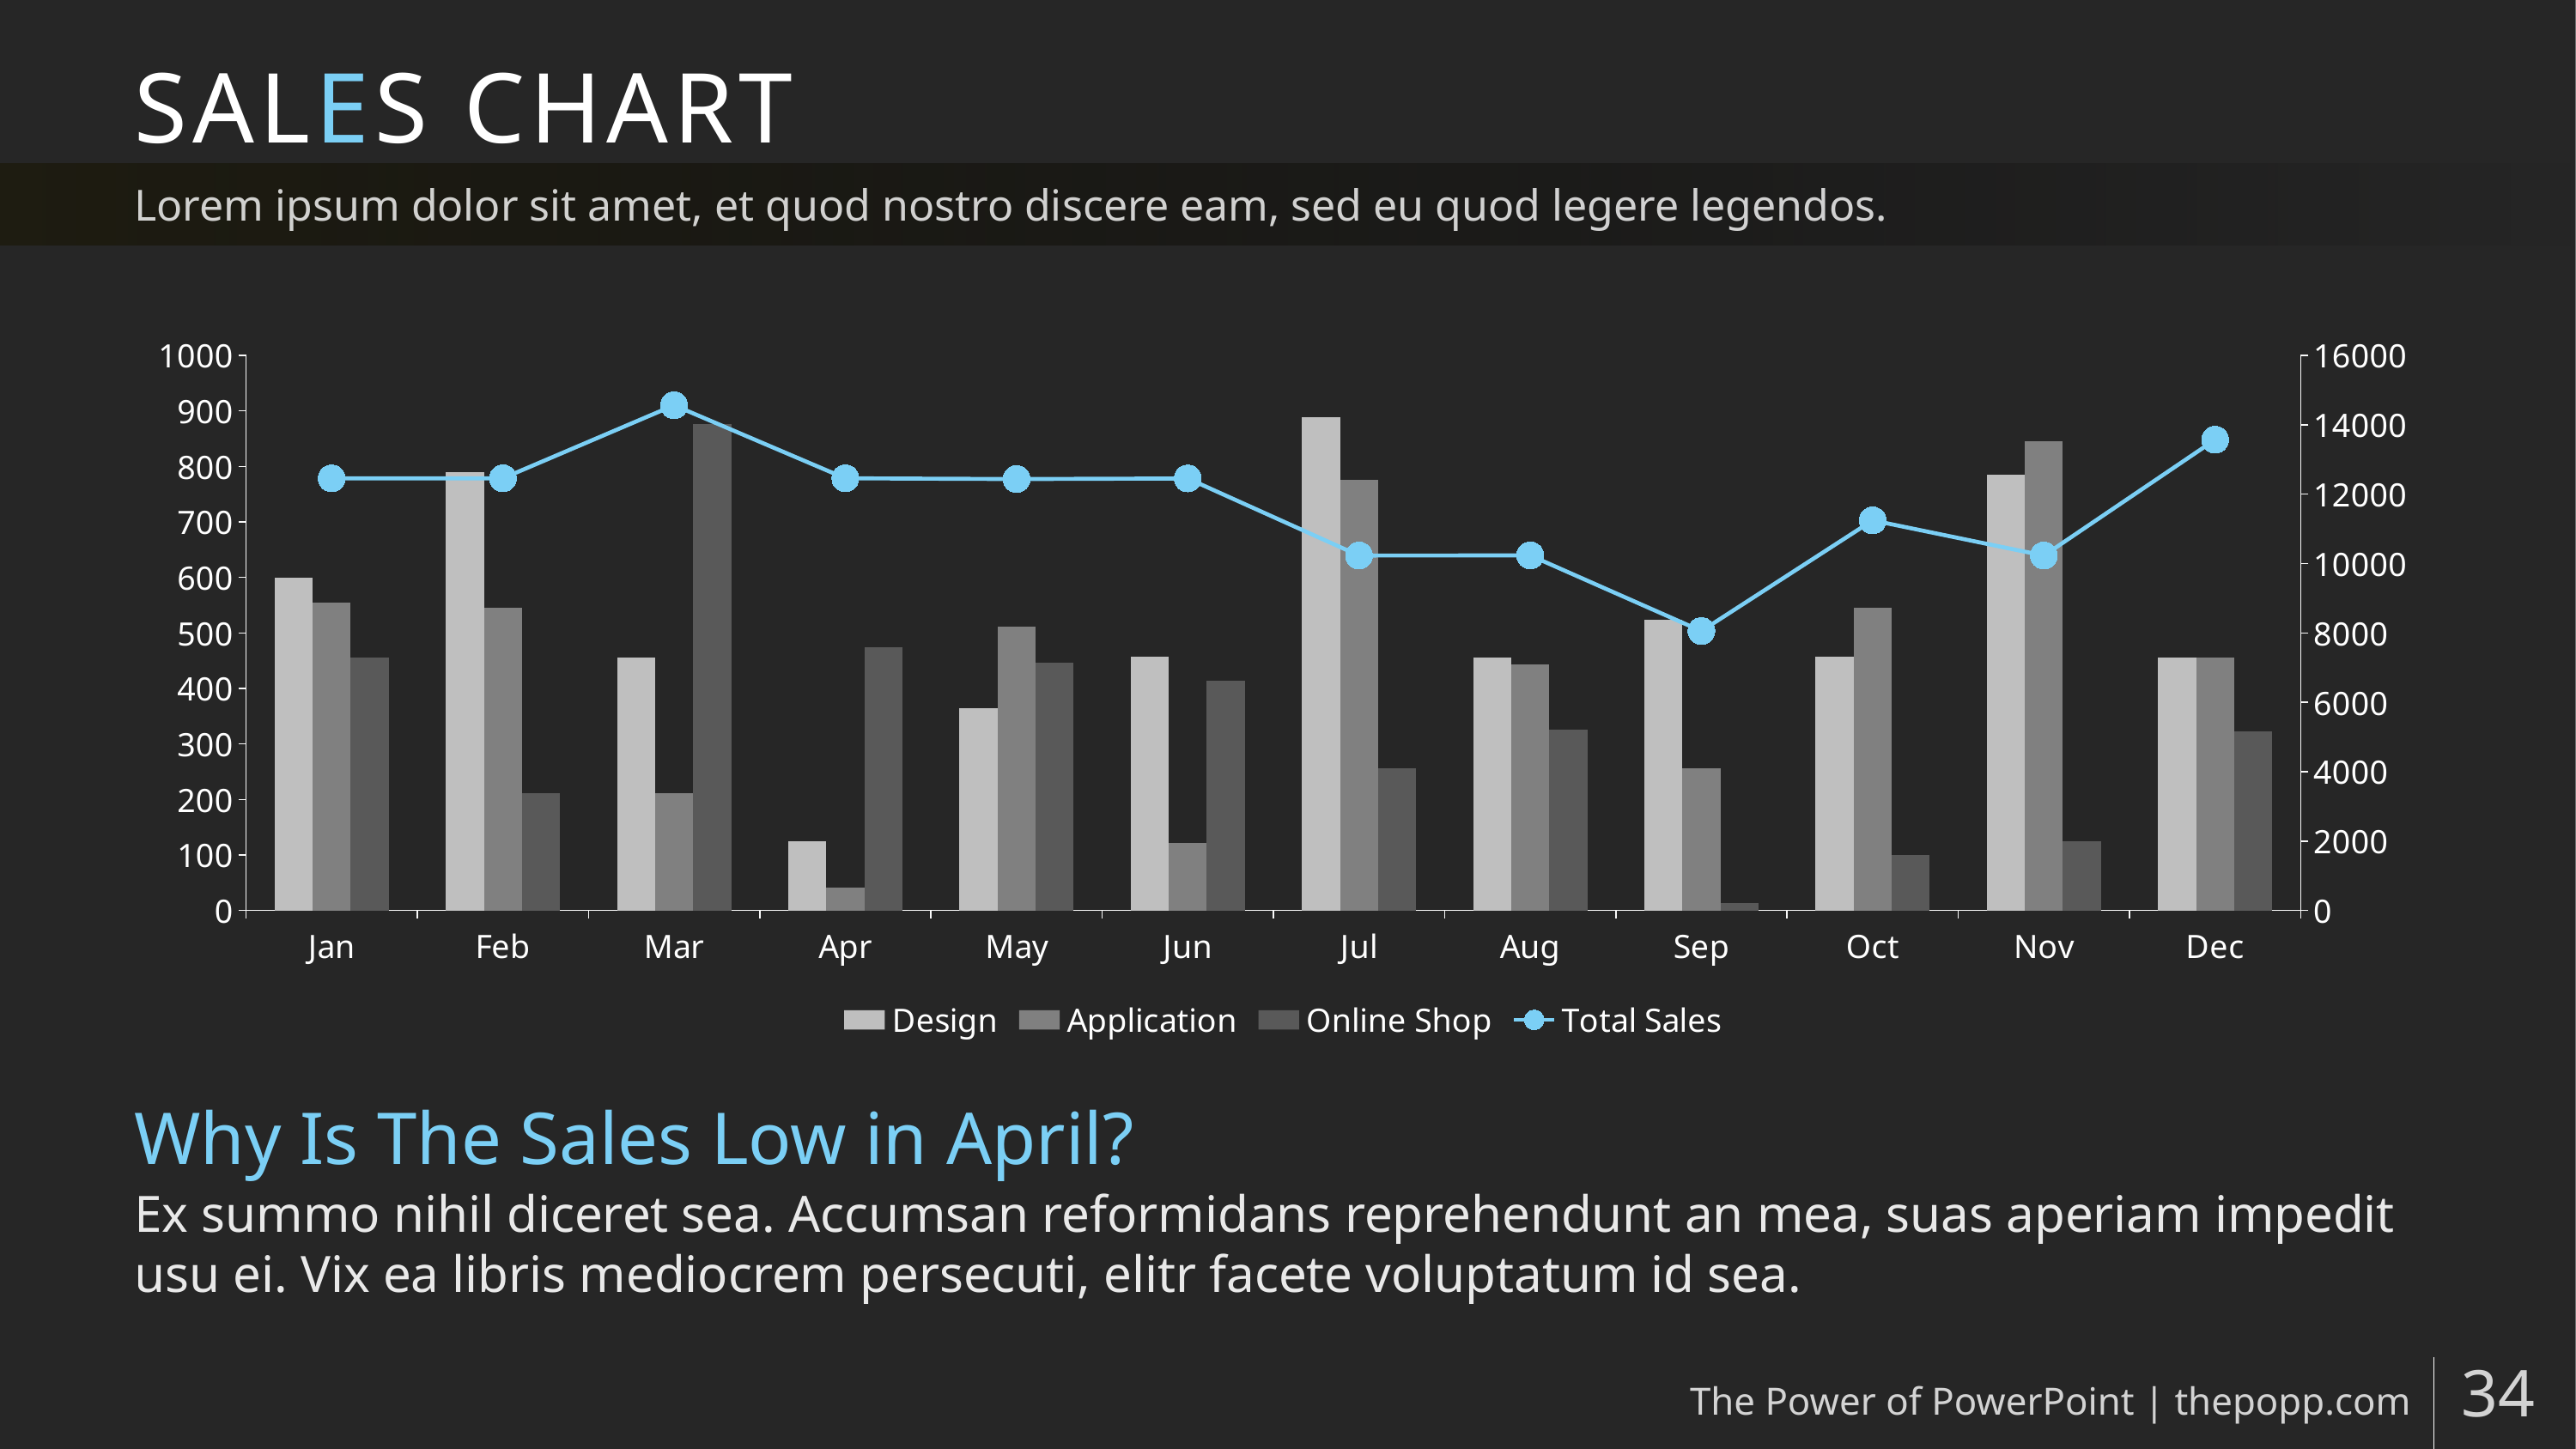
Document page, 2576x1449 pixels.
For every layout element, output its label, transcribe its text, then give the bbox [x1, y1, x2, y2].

title SALES CHART [111, 0, 2430, 174]
list Ex summo nihil diceret sea. Accumsan reformidans reprehendunt an mea, suas aperiam impedit usu ei. Vix ea libris mediocrem persecuti, elitr facete voluptatum id sea. [111, 1170, 2455, 1333]
slide_number 34 [2438, 1357, 2576, 1434]
footer The Power of PowerPoint | thepopp.com [922, 1356, 2434, 1434]
chart [111, 318, 2455, 1049]
list Why Is The Sales Low in April? [111, 1069, 2455, 1170]
list Lorem ipsum dolor sit amet, et quod nostro discere eam, sed eu quod legere legendos. [111, 167, 2404, 248]
